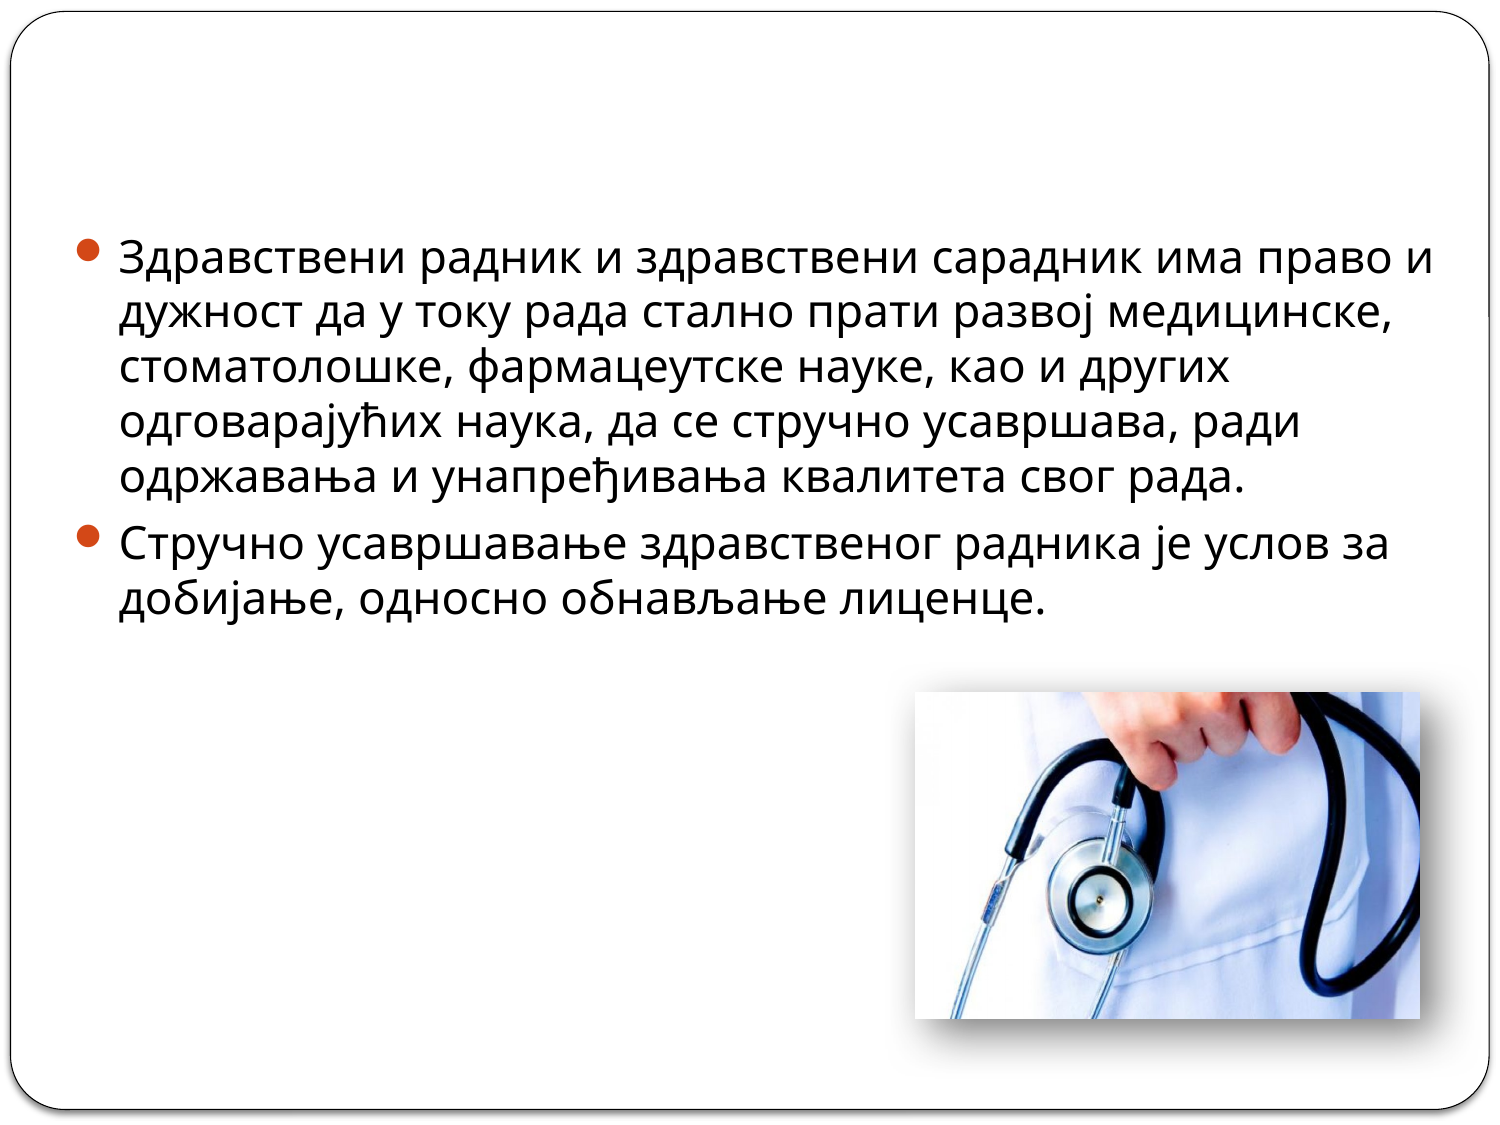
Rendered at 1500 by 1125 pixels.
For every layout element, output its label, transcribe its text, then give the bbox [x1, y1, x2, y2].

list Здравствени радник и здравствени сарадник има право и дужност да у току рада стално прати развој медицинске, стоматолошке, фармацеутске науке, као и других одговарајућих наука, да се стручно усавршава, ради одржавања и унапређивања квалитета свог рада. Стручно усавршавање здравственог радника је услов за добијање, односно обнављање лиценце. [58, 219, 1500, 823]
picture [915, 692, 1420, 1019]
